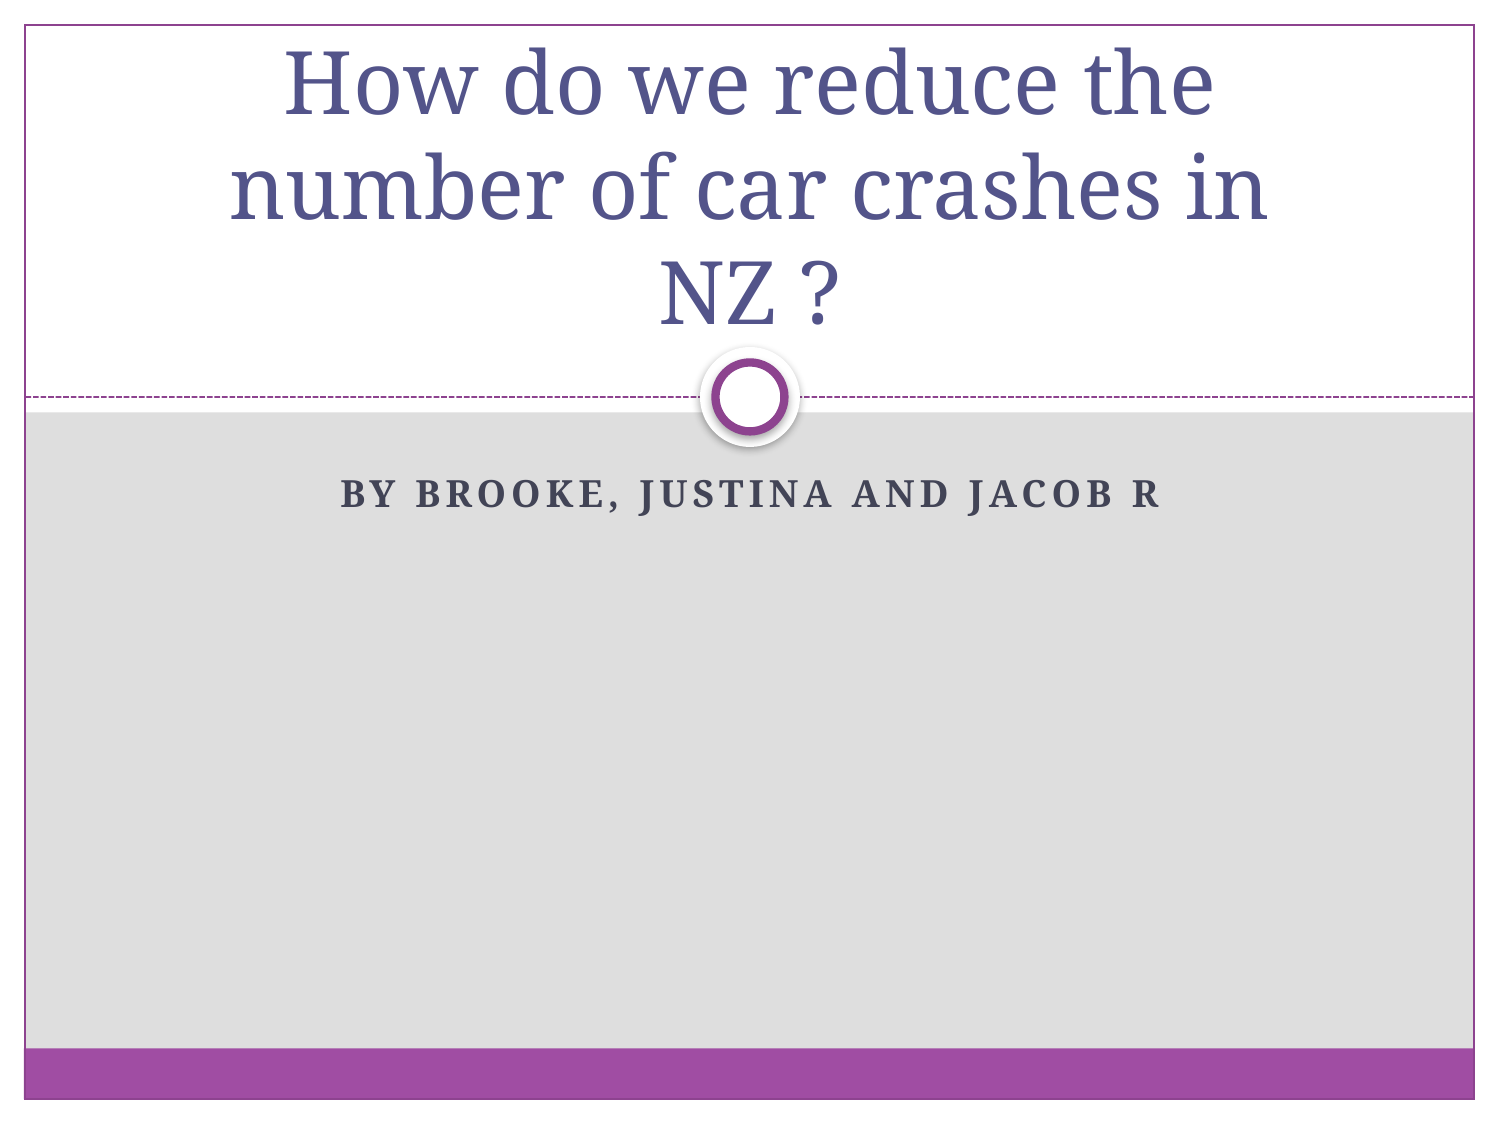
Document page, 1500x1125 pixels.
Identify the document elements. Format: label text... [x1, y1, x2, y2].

subtitle By Brooke, Justina and Jacob R [225, 462, 1275, 750]
title How do we reduce the number of car crashes in NZ ? [112, 62, 1388, 350]
